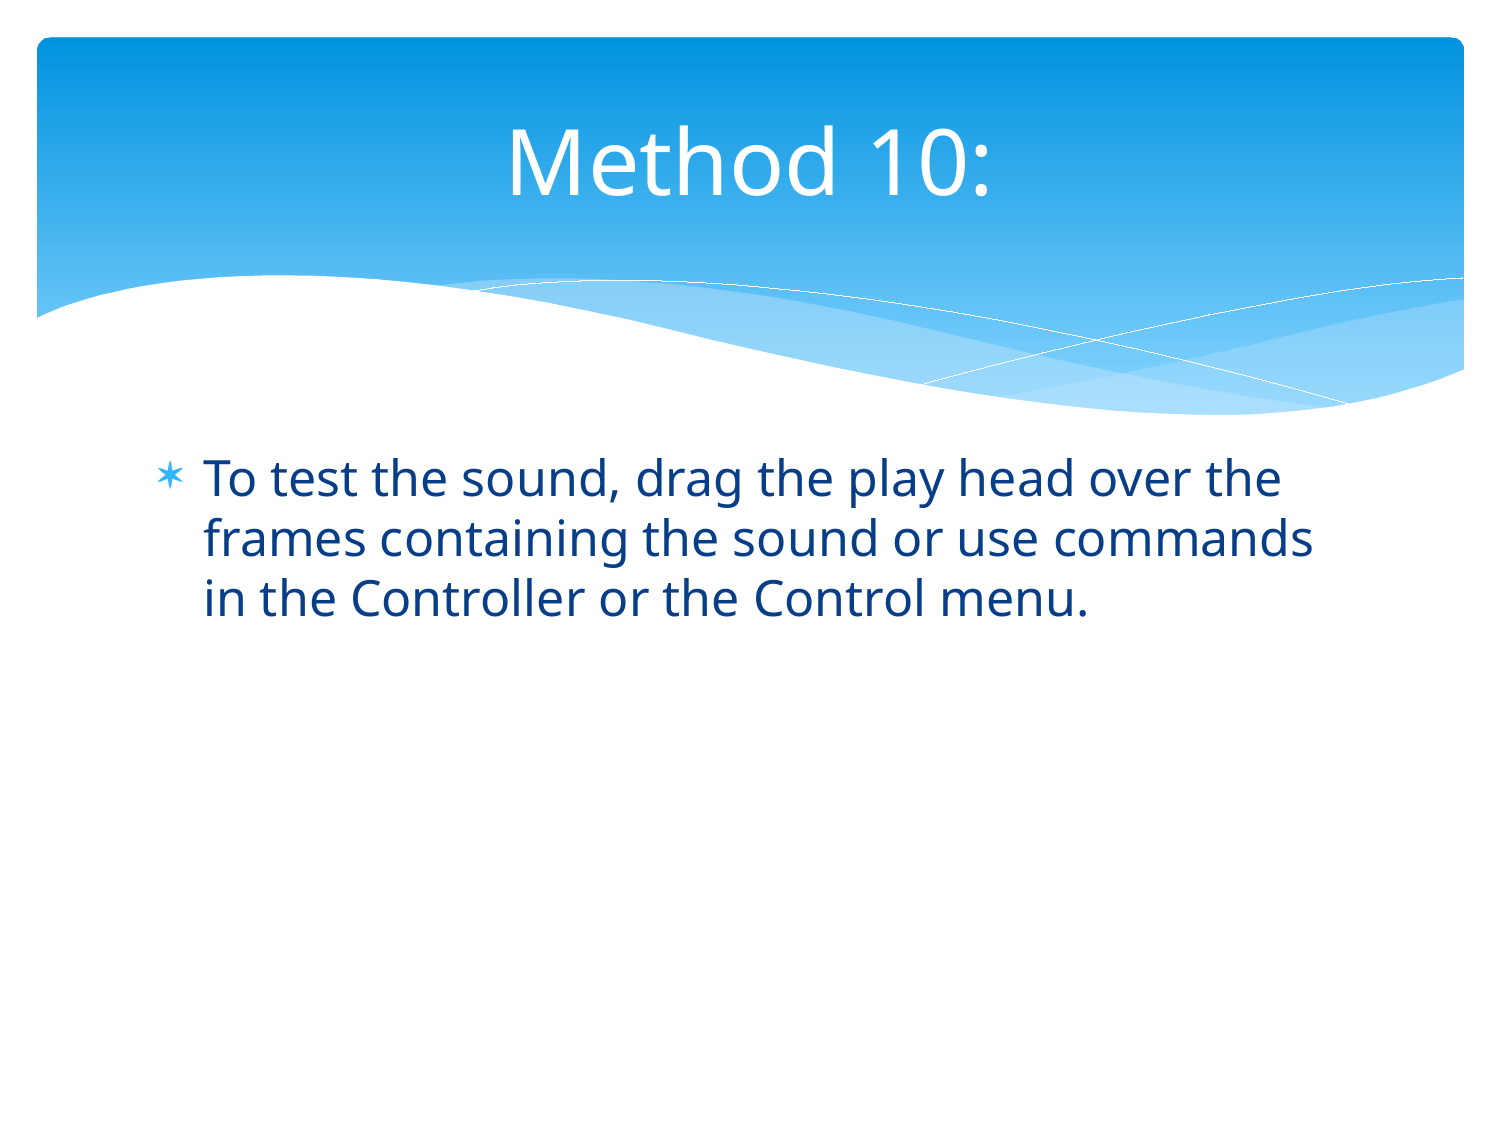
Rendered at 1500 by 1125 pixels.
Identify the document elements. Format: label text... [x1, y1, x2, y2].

title Method 10: [75, 55, 1425, 261]
list To test the sound, drag the play head over the frames containing the sound or use commands in the Controller or the Control menu. [143, 438, 1359, 1005]
